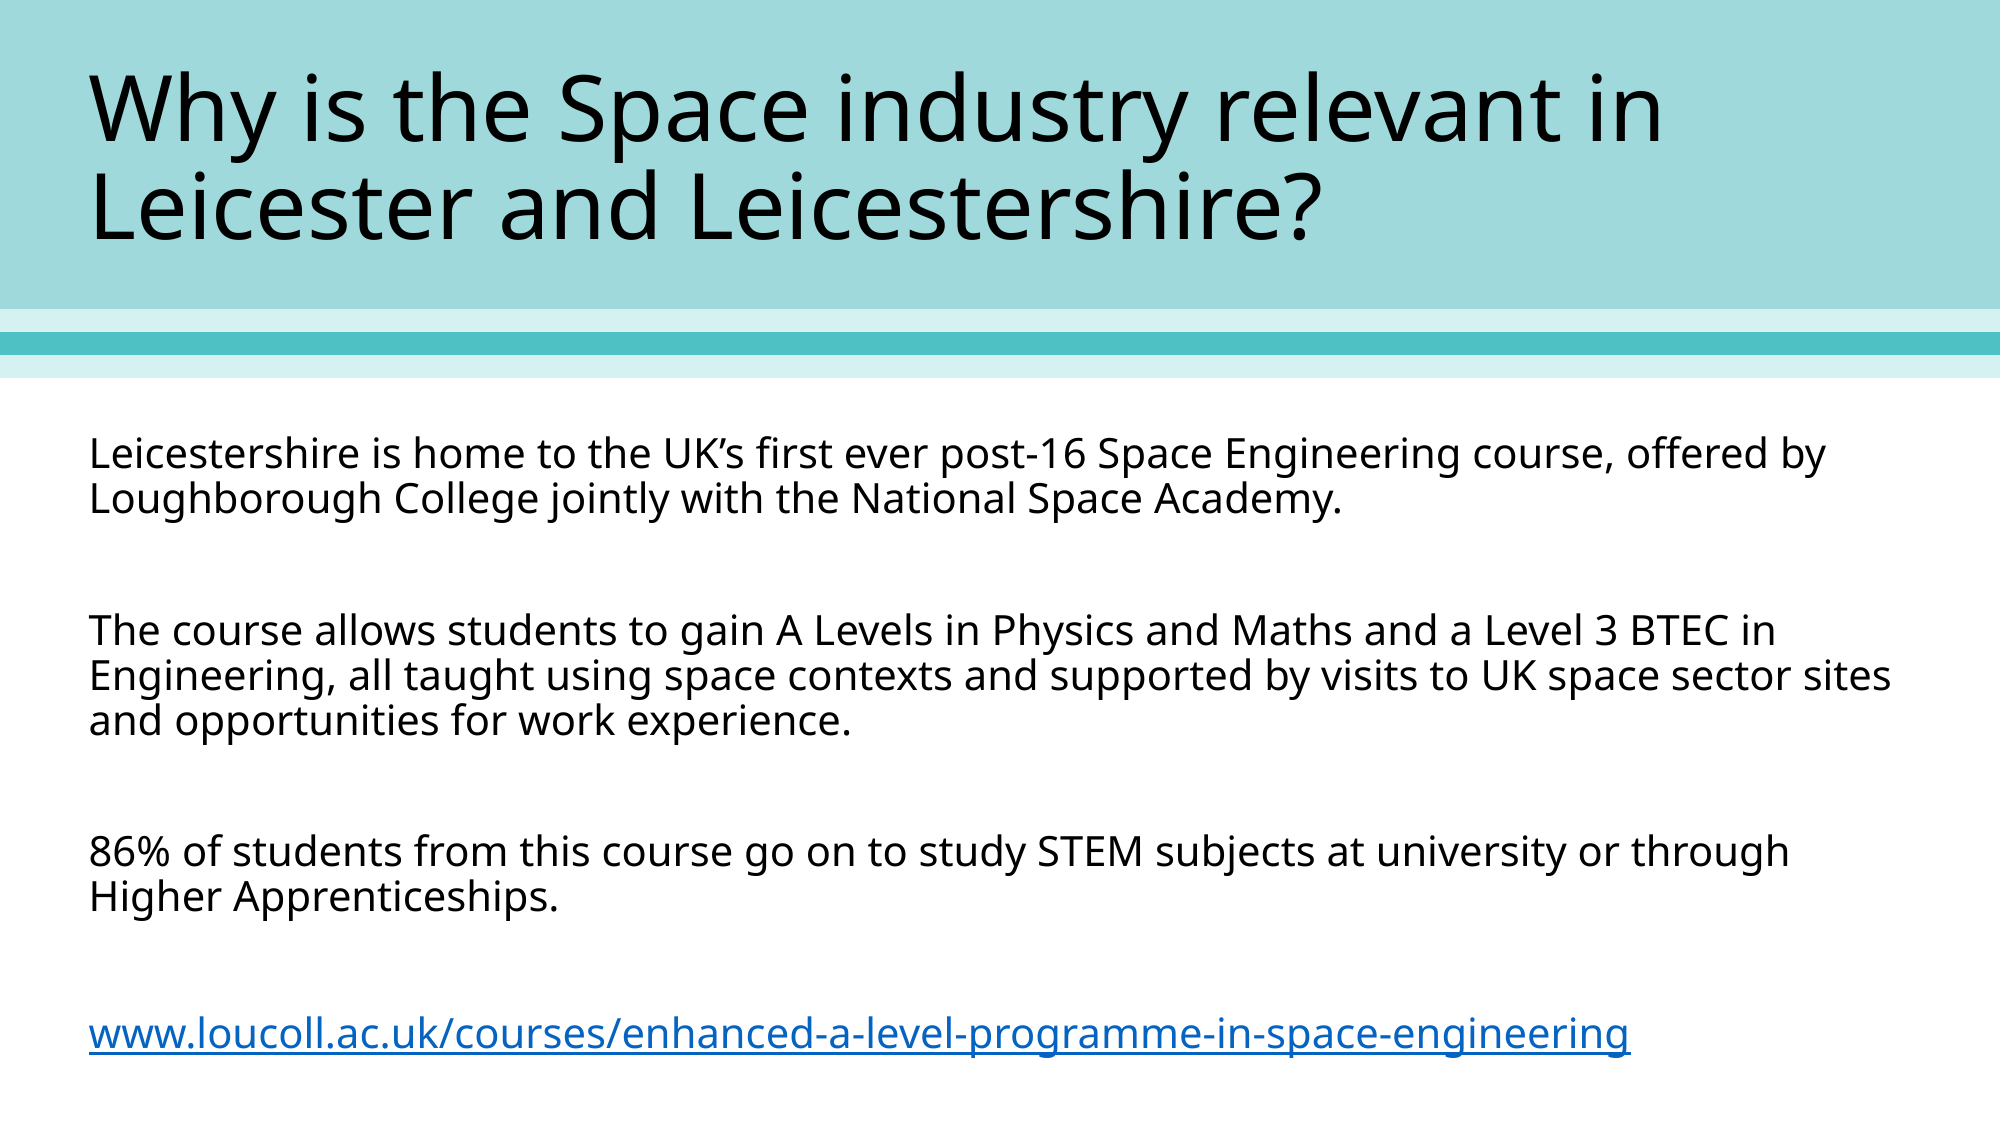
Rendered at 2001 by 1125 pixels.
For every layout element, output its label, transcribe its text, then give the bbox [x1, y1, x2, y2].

text_box [0, 309, 2000, 332]
title Why is the Space industry relevant in Leicester and Leicestershire? [73, 52, 1799, 270]
list Leicestershire is home to the UK’s first ever post-16 Space Engineering course, offered by Loughborough College jointly with the National Space Academy. The course allows students to gain A Levels in Physics and Maths and a Level 3 BTEC in Engineering, all taught using space contexts and supported by visits to UK space sector sites and opportunities for work experience. 86% of students from this course go on to study STEM subjects at university or through Higher Apprenticeships. www.loucoll.ac.uk/courses/enhanced-a-level-programme-in-space-engineering [73, 425, 1927, 775]
text_box [0, 332, 2000, 355]
text_box [0, 355, 2000, 378]
text_box [0, 0, 2000, 309]
